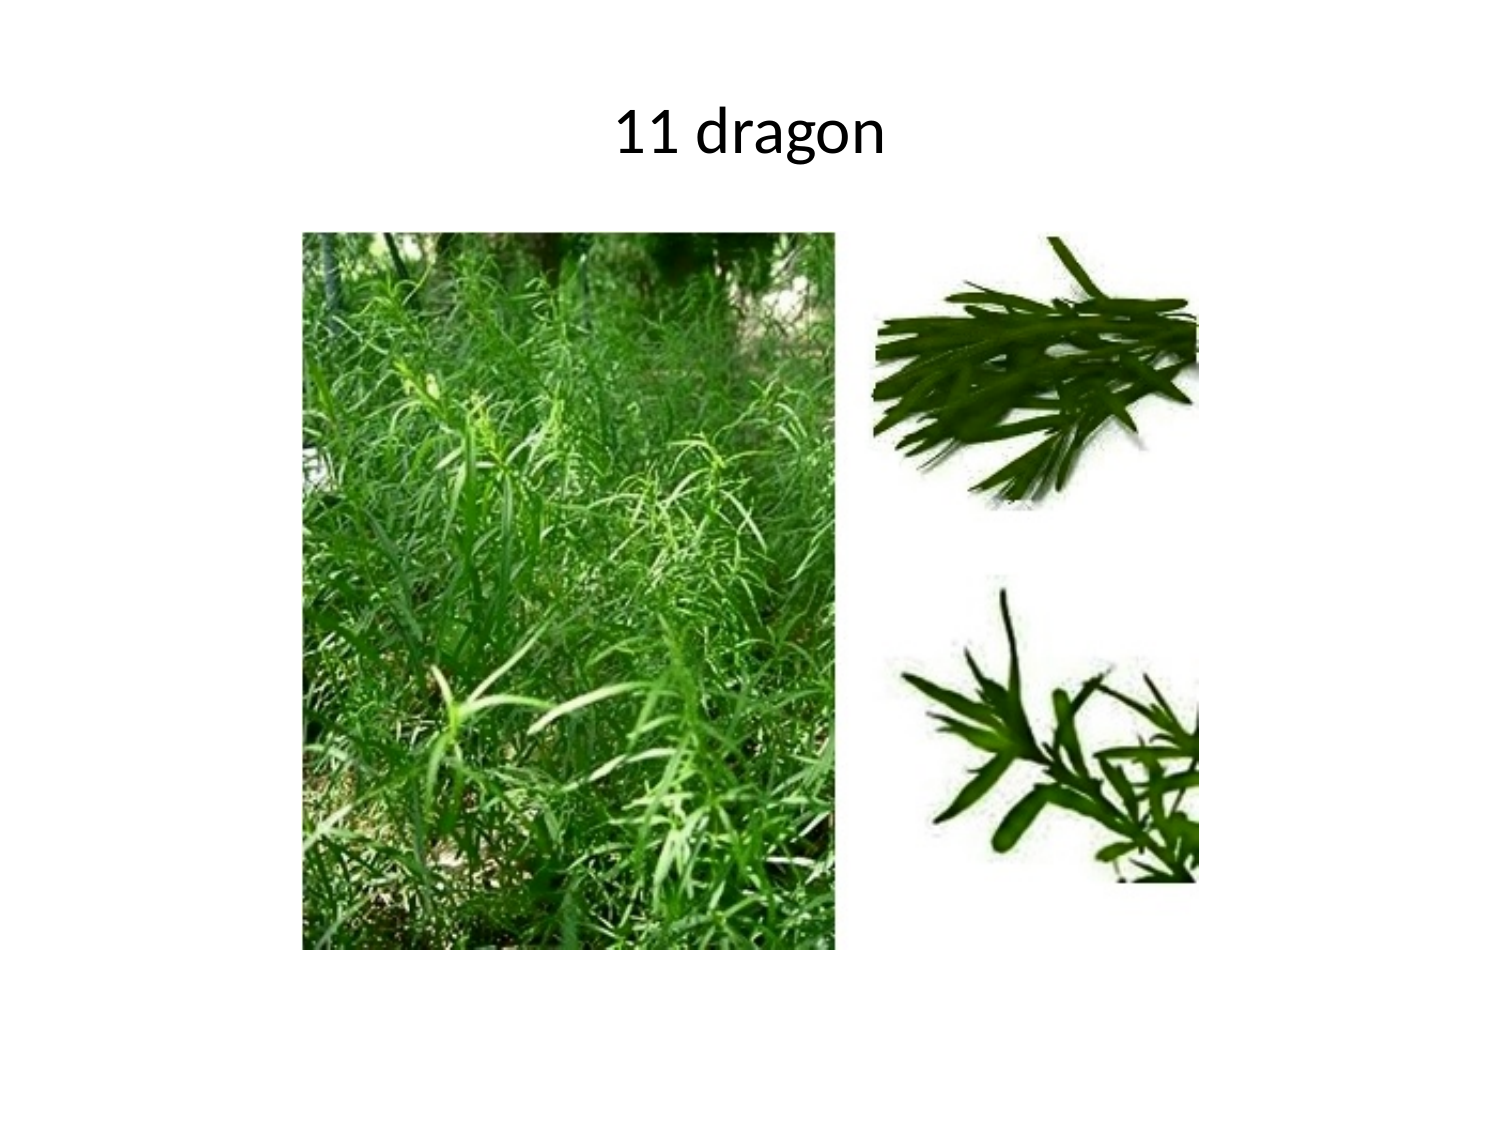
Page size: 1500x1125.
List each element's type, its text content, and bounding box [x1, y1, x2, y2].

title 11 dragon [112, 78, 1388, 256]
picture [300, 231, 1200, 951]
